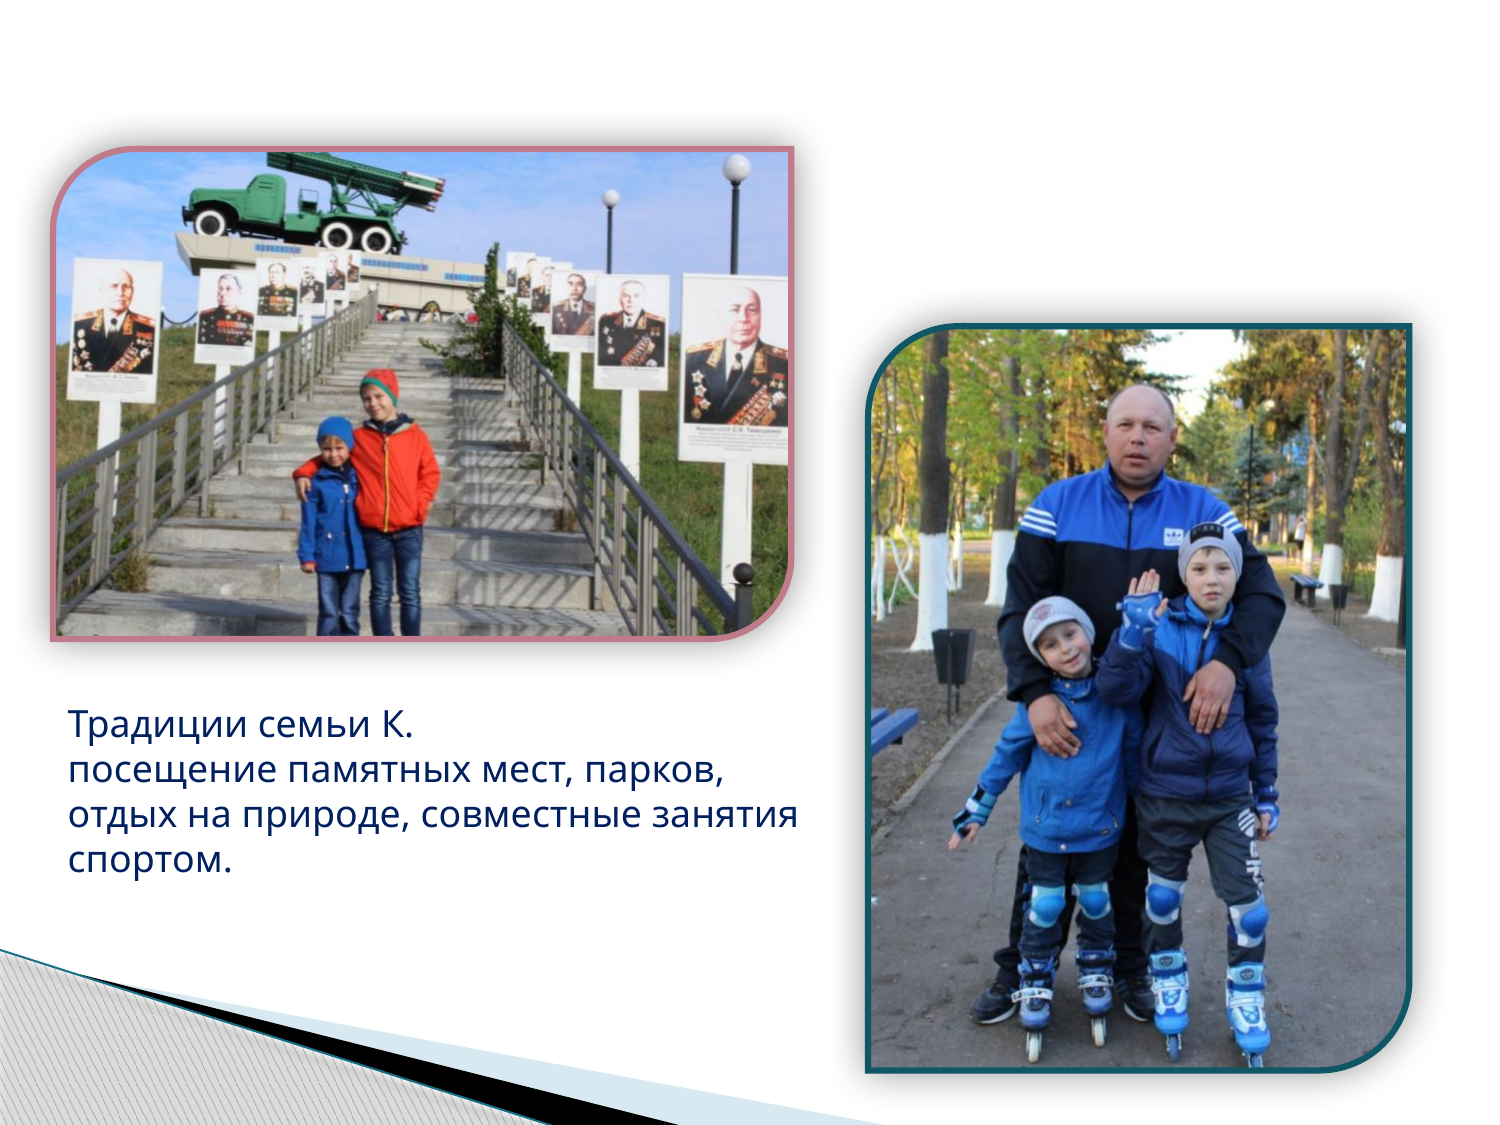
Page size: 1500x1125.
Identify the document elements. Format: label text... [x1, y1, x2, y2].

text_box Традиции семьи К. посещение памятных мест, парков, отдых на природе, совместные занятия спортом. [53, 692, 862, 933]
picture [867, 326, 1410, 1071]
picture [52, 148, 792, 640]
